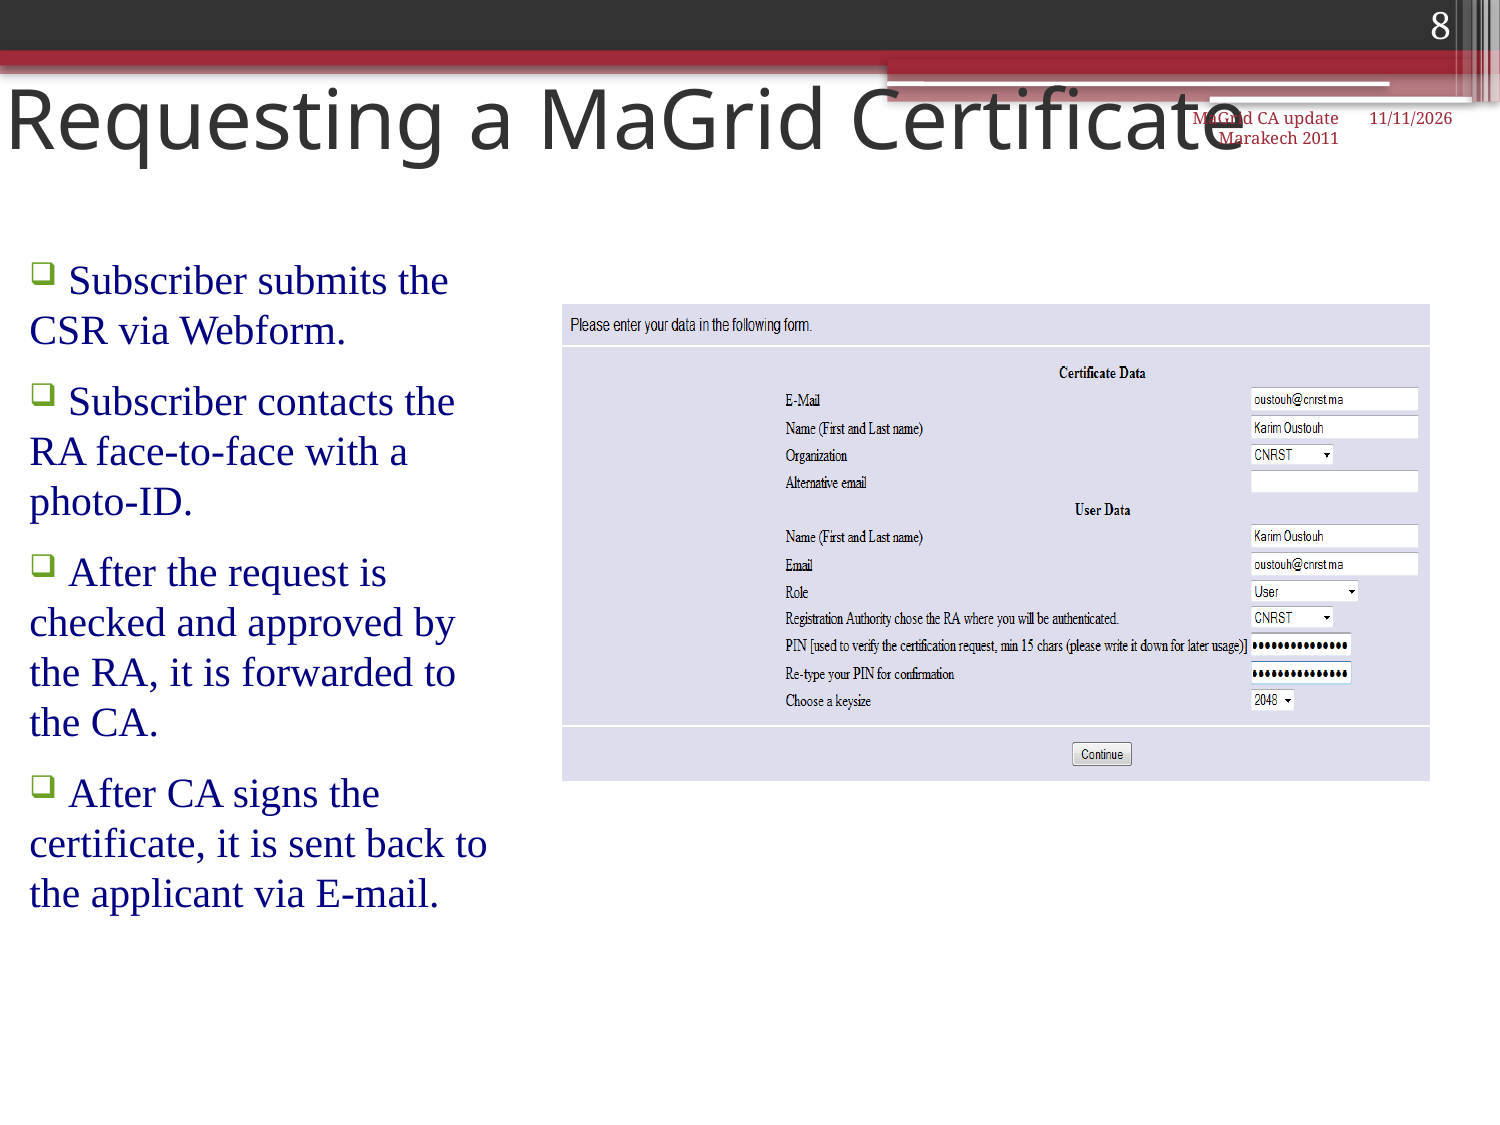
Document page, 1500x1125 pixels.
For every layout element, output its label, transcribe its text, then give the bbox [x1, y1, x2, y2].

picture [562, 304, 1430, 786]
text_box Subscriber submits the CSR via Webform. Subscriber contacts the RA face-to-face with a photo-ID. After the request is checked and approved by the RA, it is forwarded to the CA. After CA signs the certificate, it is sent back to the applicant via E-mail. [14, 245, 528, 973]
slide_number 8 [1341, 0, 1466, 61]
footer MaGrid CA update Marakech 2011 [1136, 100, 1355, 176]
text_box Requesting a MaGrid Certificate [0, 58, 1325, 174]
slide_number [1355, 100, 1500, 176]
